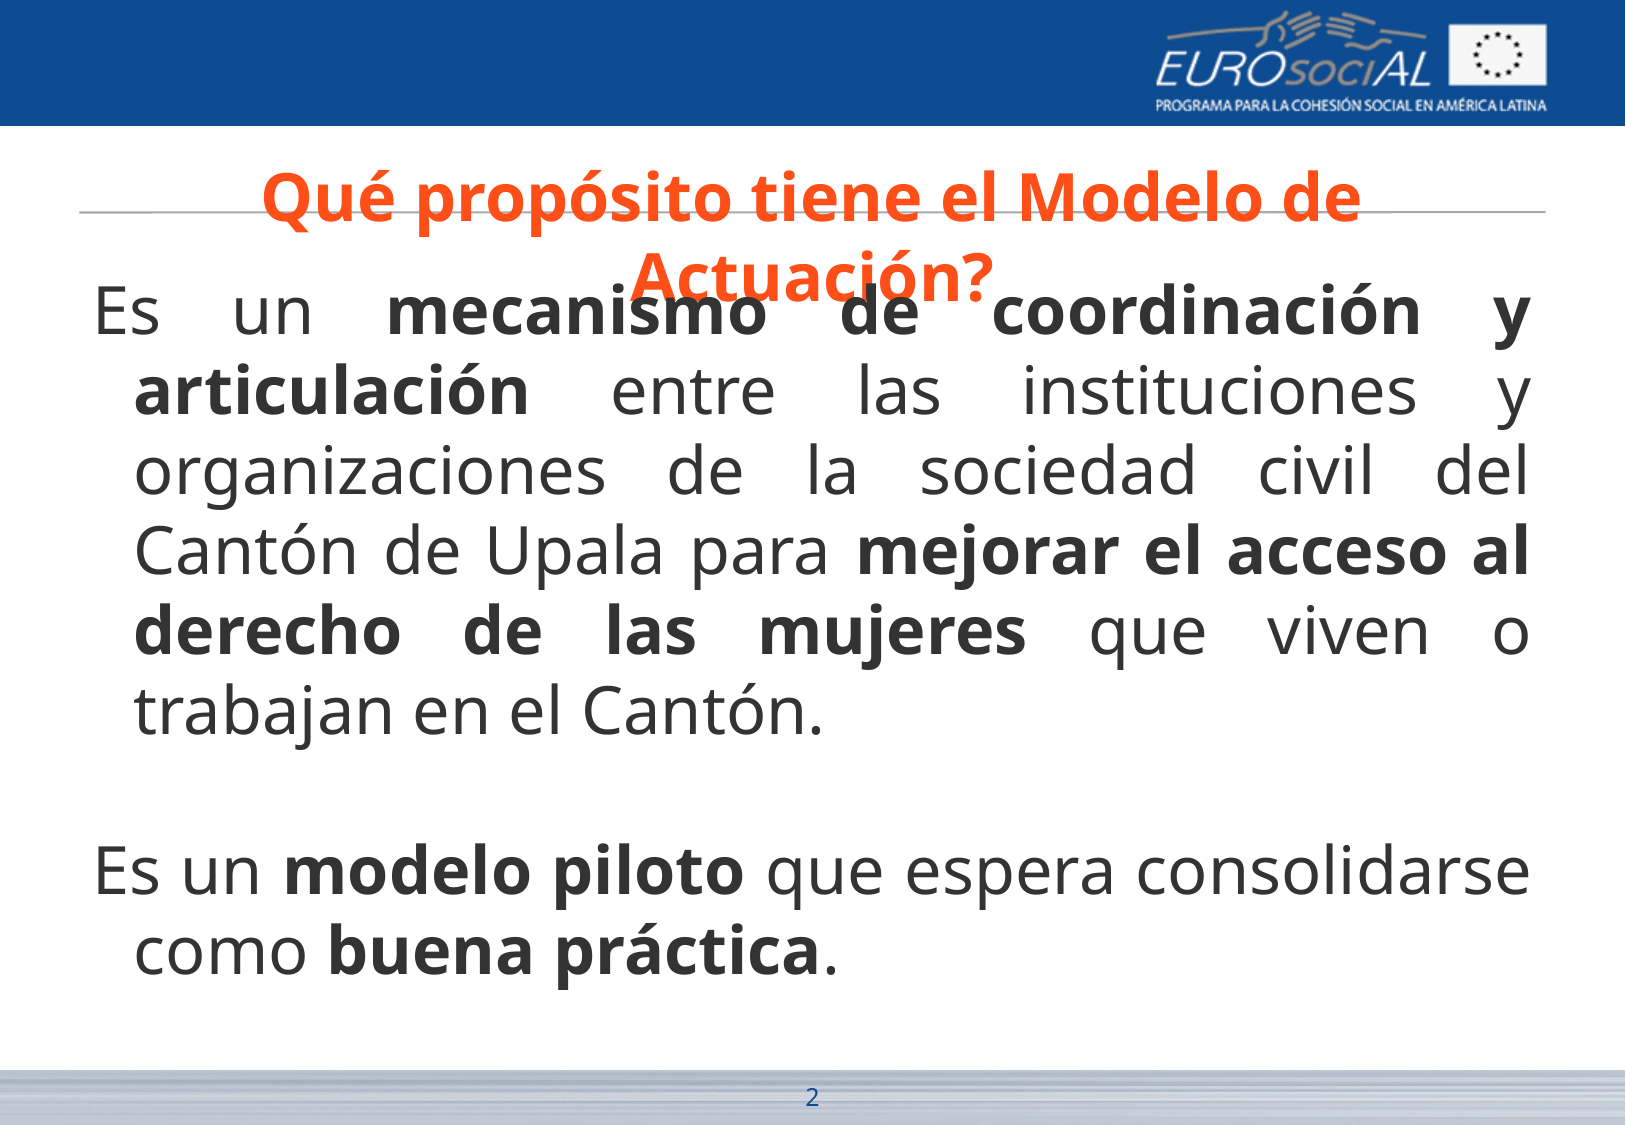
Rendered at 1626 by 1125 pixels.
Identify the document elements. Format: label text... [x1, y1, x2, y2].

text_box [80, 219, 1544, 1035]
title Qué propósito tiene el Modelo de Actuación? [81, 149, 1544, 219]
picture [0, 1070, 1625, 1125]
slide_number 2 [792, 1075, 833, 1116]
picture [0, 0, 1625, 126]
